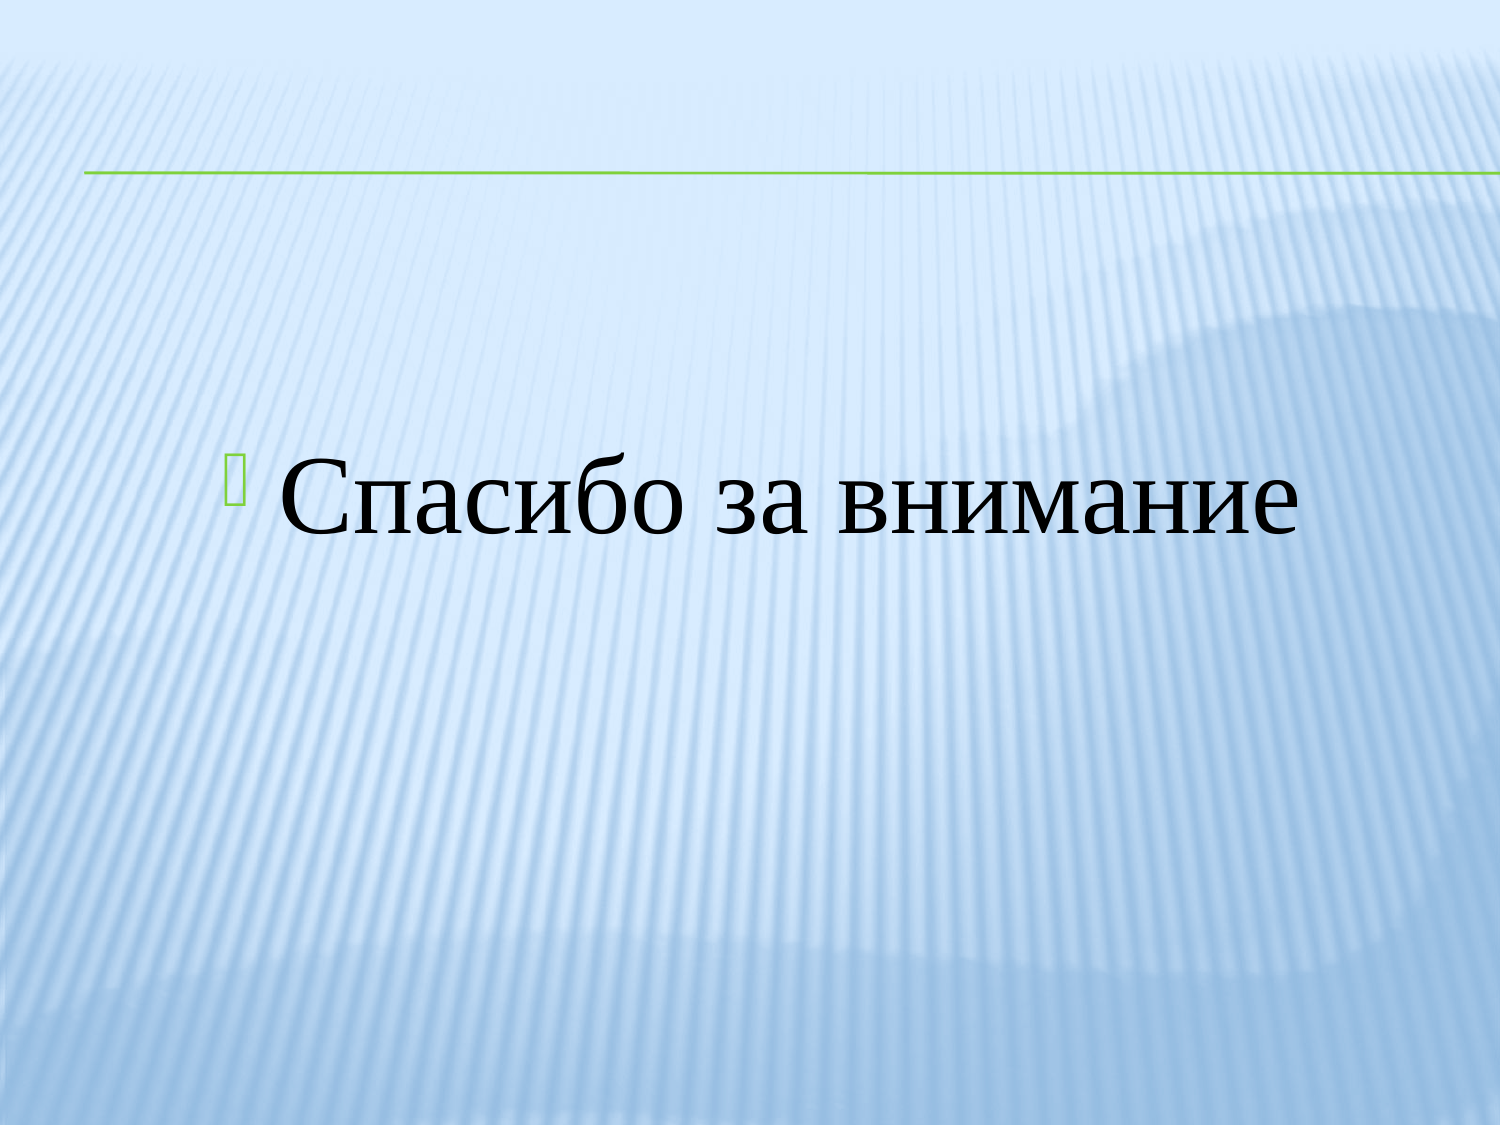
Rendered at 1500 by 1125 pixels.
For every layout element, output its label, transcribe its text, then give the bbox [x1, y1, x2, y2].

list Спасибо за внимание [50, 30, 1475, 998]
